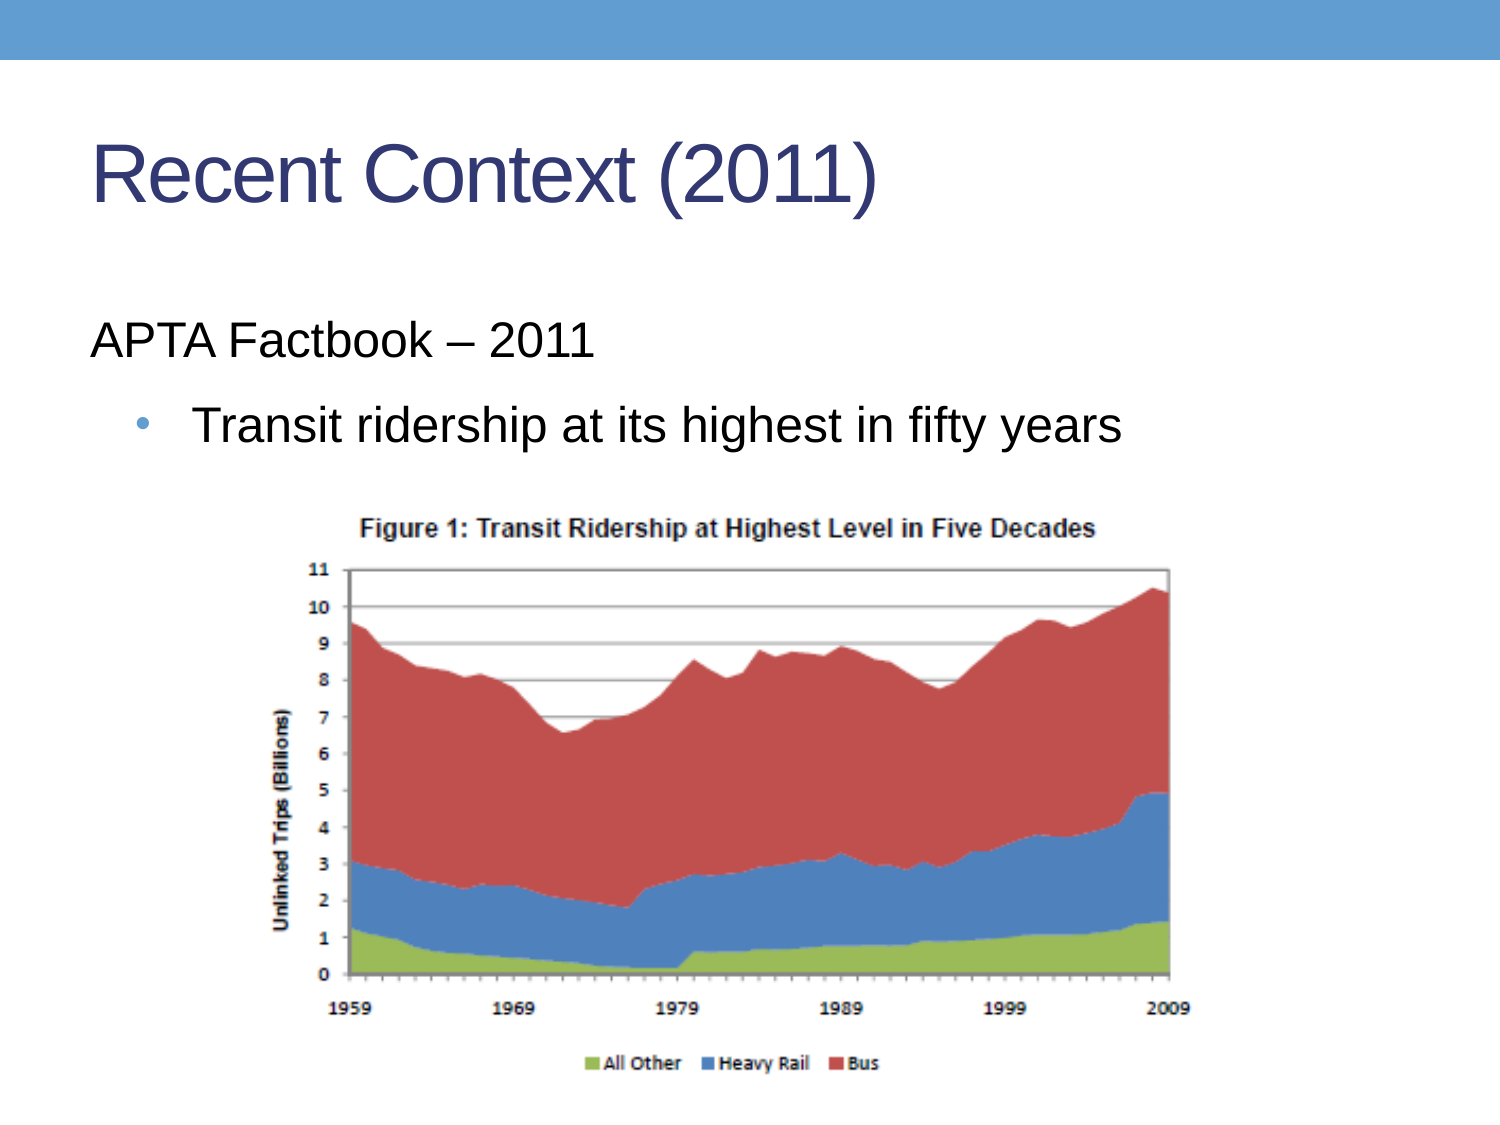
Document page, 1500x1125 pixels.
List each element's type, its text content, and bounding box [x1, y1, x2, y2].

title Recent Context (2011) [75, 87, 1425, 250]
list APTA Factbook – 2011 Transit ridership at its highest in fifty years [75, 299, 1425, 1063]
picture [224, 487, 1224, 1101]
